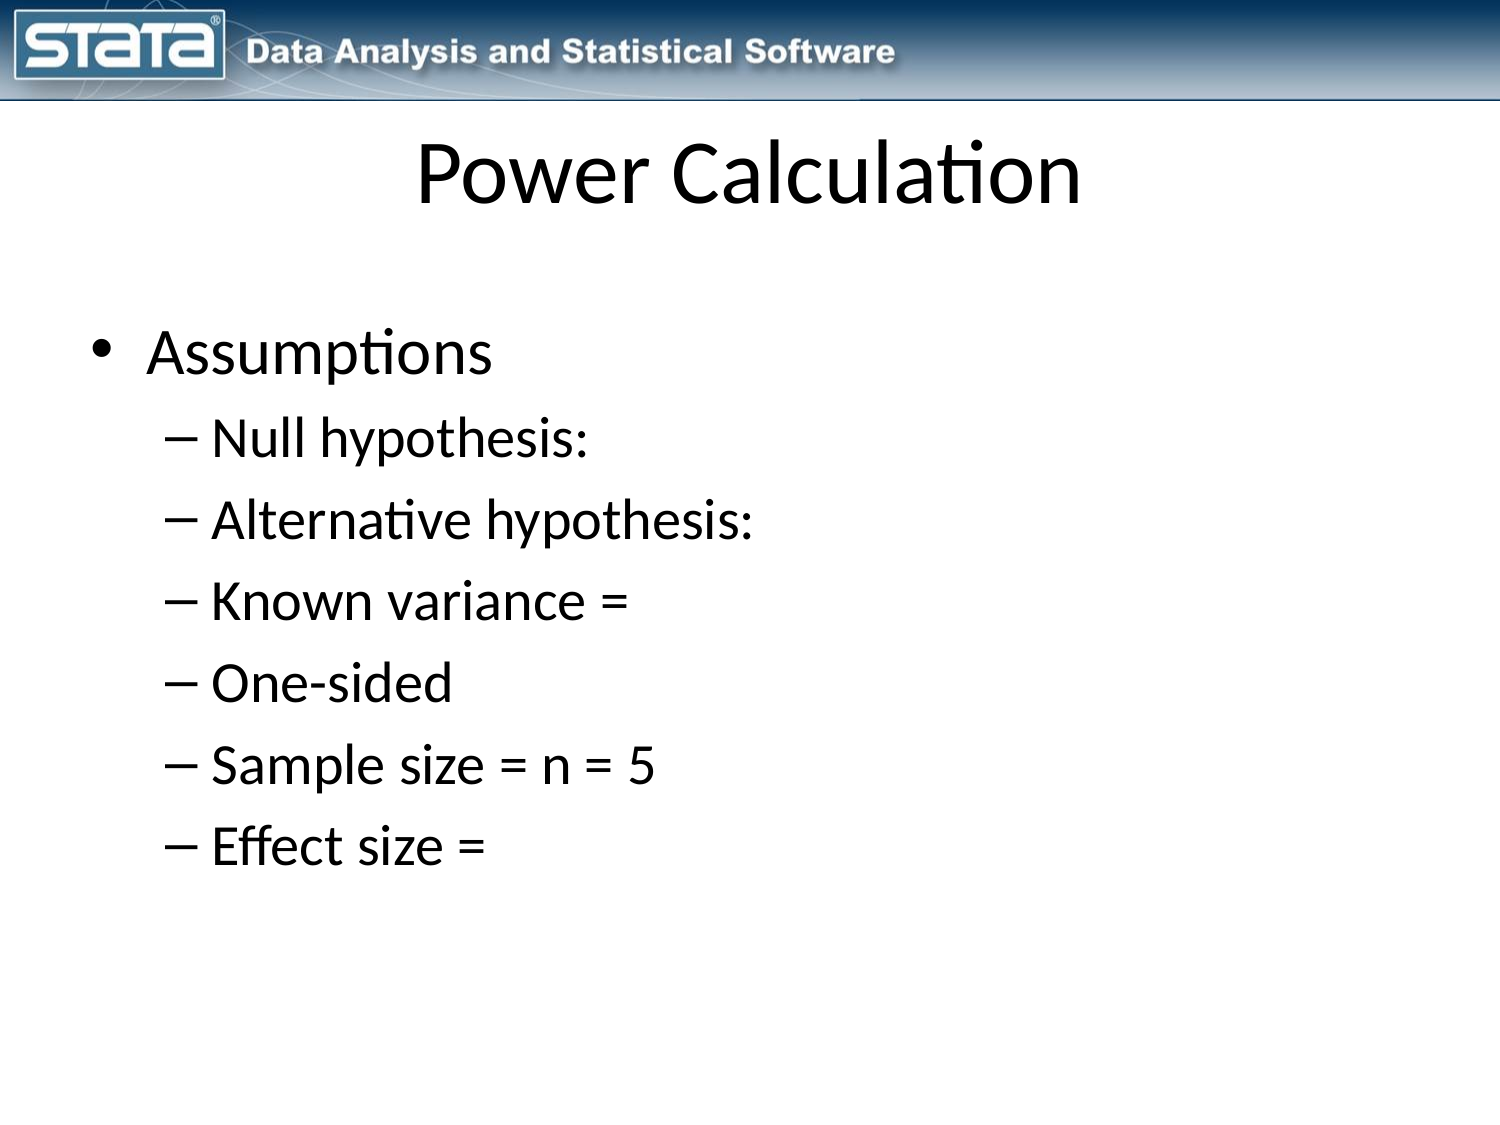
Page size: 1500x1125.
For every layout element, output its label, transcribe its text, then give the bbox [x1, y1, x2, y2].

picture [0, 0, 1500, 102]
title Power Calculation [75, 109, 1425, 233]
